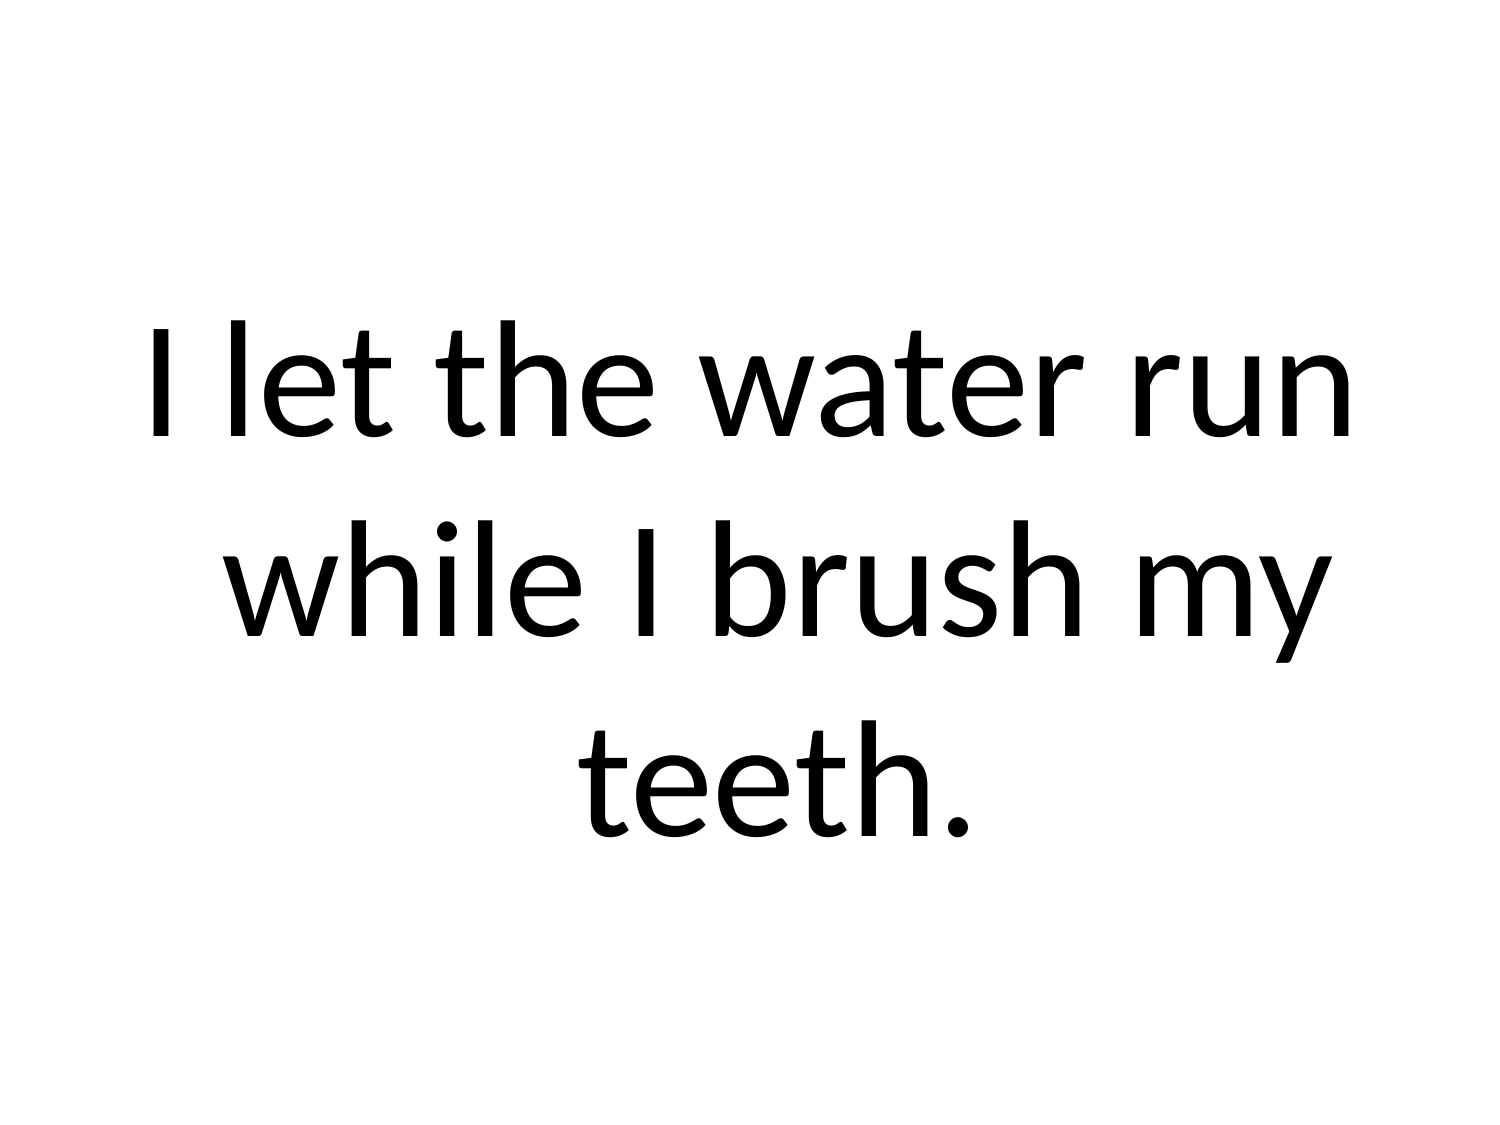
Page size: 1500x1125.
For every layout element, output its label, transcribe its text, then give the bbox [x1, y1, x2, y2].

list I let the water run while I brush my teeth. [75, 262, 1425, 1005]
